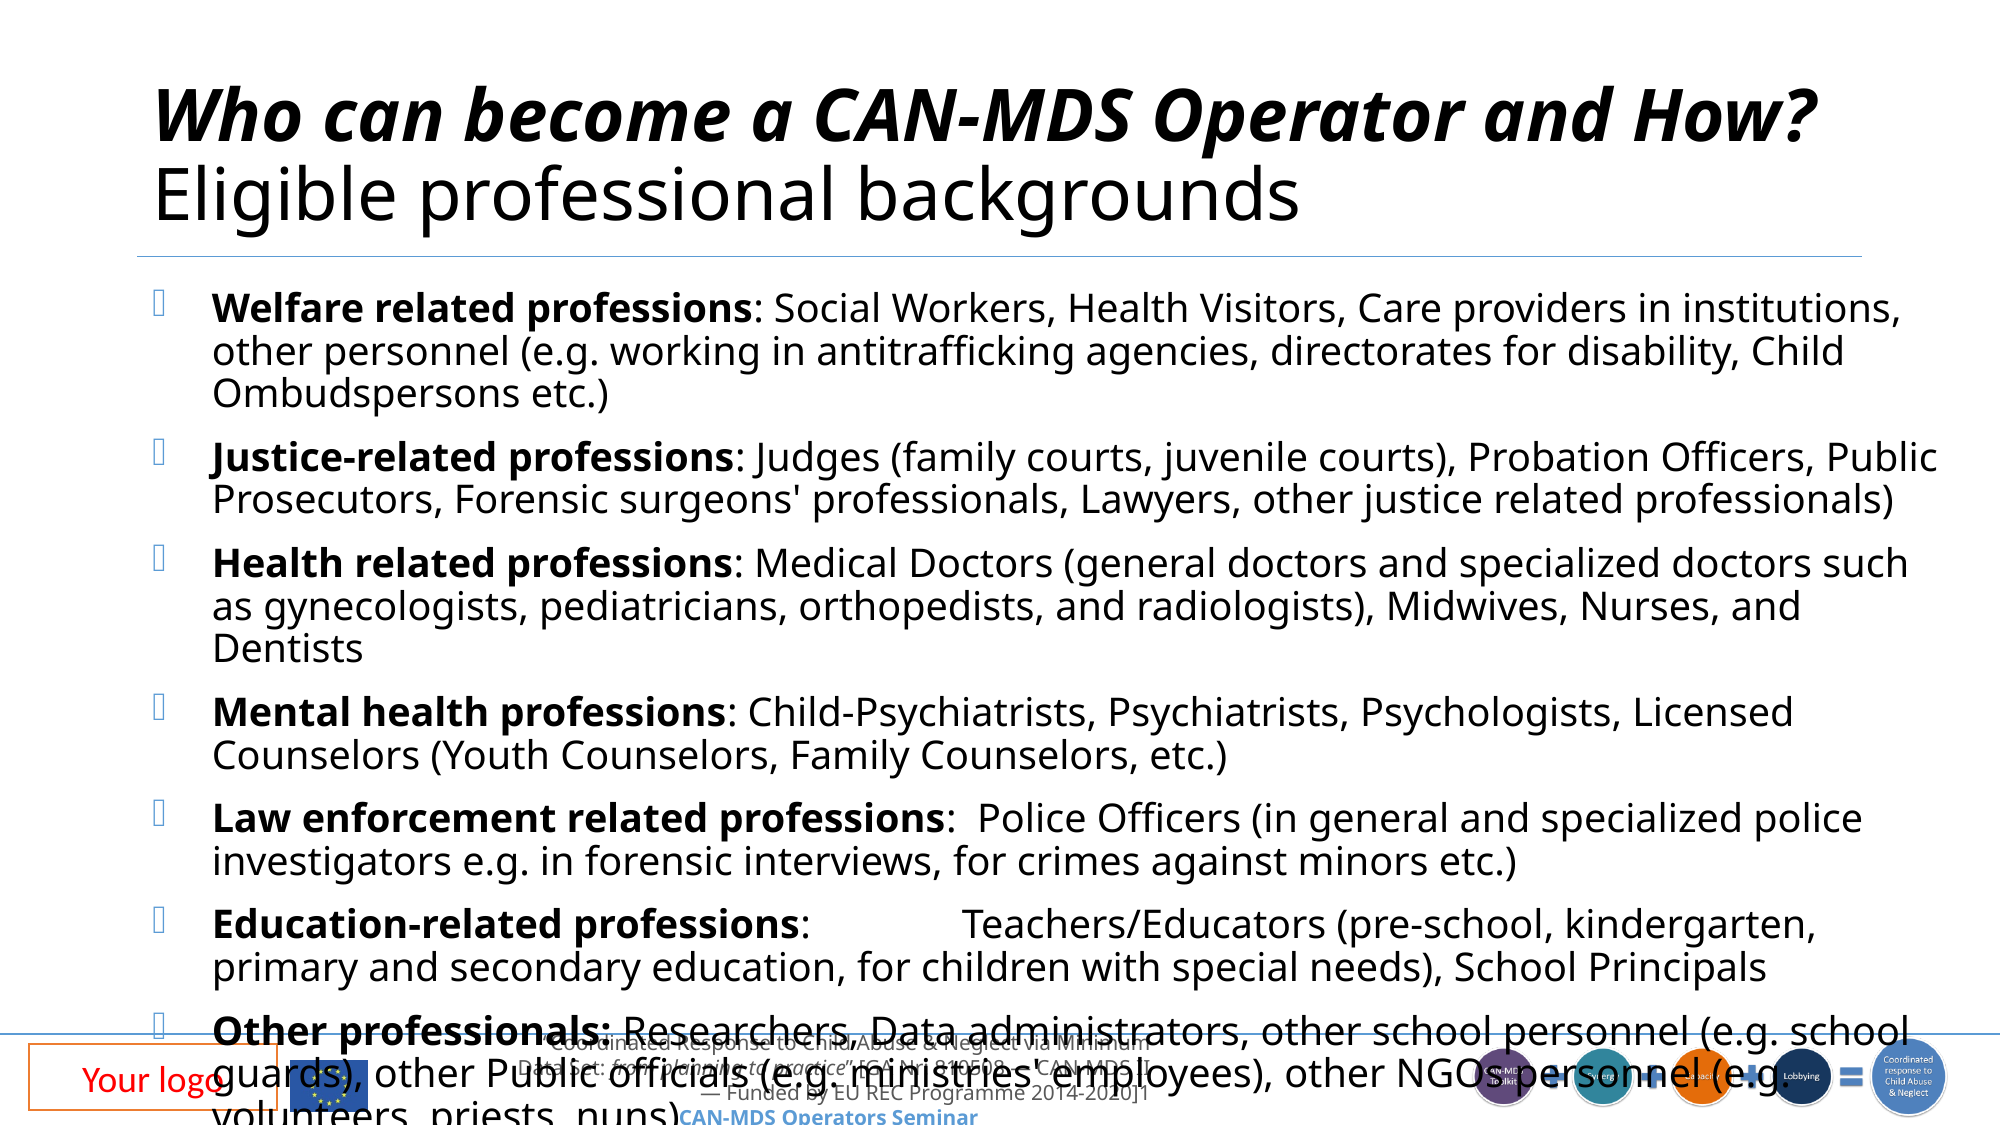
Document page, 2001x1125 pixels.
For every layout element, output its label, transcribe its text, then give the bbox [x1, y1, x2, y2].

list Welfare related professions: Social Workers, Health Visitors, Care providers in institutions, other personnel (e.g. working in antitrafficking agencies, directorates for disability, Child Ombudspersons etc.) Justice-related professions: Judges (family courts, juvenile courts), Probation Officers, Public Prosecutors, Forensic surgeons' professionals, Lawyers, other justice related professionals) Health related professions: Medical Doctors (general doctors and specialized doctors such as gynecologists, pediatricians, orthopedists, and radiologists), Midwives, Nurses, and Dentists Mental health professions: Child-Psychiatrists, Psychiatrists, Psychologists, Licensed Counselors (Youth Counselors, Family Counselors, etc.) Law enforcement related professions: Police Officers (in general and specialized police investigators e.g. in forensic interviews, for crimes against minors etc.) Education-related professions: Teachers/Educators (pre-school, kindergarten, primary and secondary education, for children with special needs), School Principals Other professionals: Researchers, Data administrators, other school personnel (e.g. school guards), other Public officials (e.g. ministries' employees), other NGOs personnel (e.g. volunteers, priests, nuns) [137, 280, 1964, 995]
title Who can become a CAN-MDS Operator and How? Eligible professional backgrounds [137, 59, 1863, 256]
picture [1470, 1035, 1949, 1119]
picture [290, 1060, 368, 1112]
